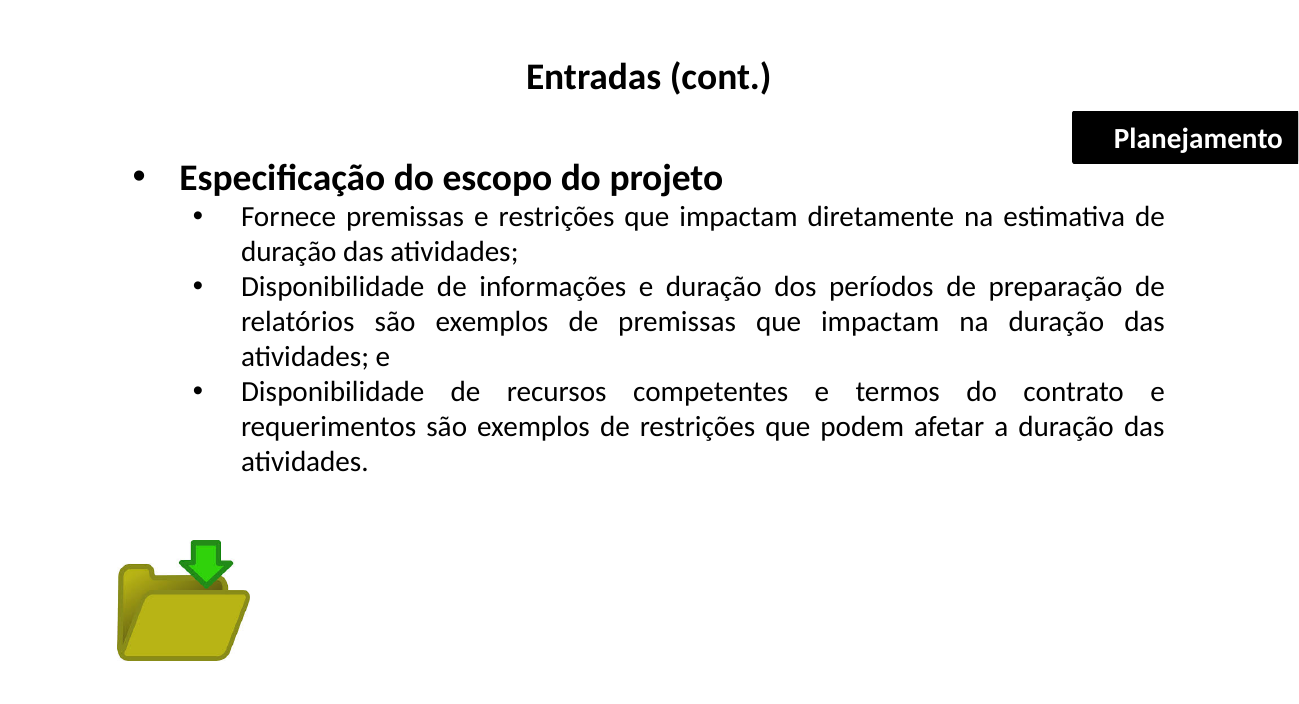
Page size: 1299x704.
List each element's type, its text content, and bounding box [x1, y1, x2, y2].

text_box Entradas (cont.) [0, 44, 1299, 106]
picture [117, 540, 250, 661]
text_box Especificação do escopo do projeto Fornece premissas e restrições que impactam diretamente na estimativa de duração das atividades; Disponibilidade de informações e duração dos períodos de preparação de relatórios são exemplos de premissas que impactam na duração das atividades; e Disponibilidade de recursos competentes e termos do contrato e requerimentos são exemplos de restrições que podem afetar a duração das atividades. [117, 145, 1181, 489]
text_box Planejamento [1074, 112, 1299, 162]
